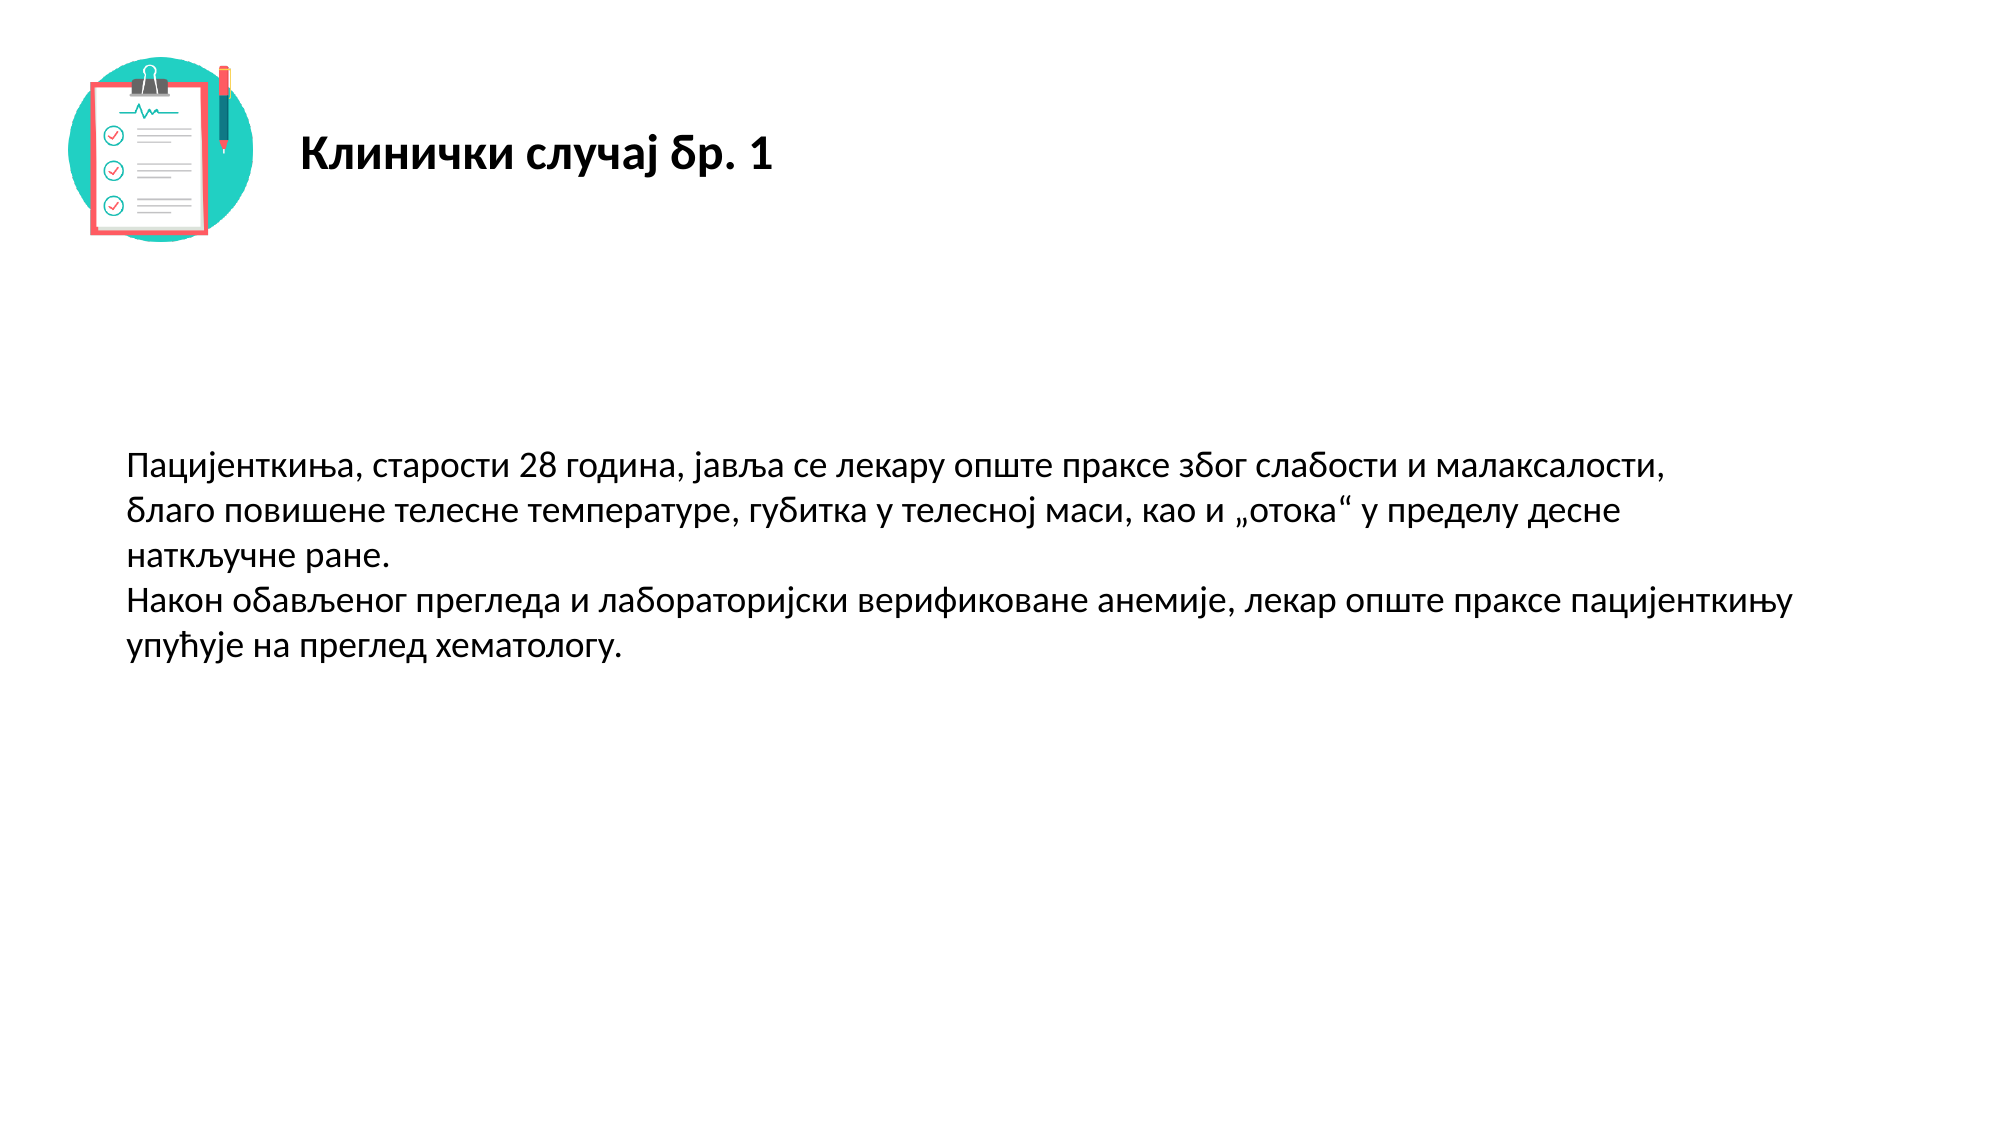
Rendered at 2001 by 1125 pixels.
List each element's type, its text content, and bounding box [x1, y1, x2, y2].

text_box Клинички случај бр. 1 [285, 111, 789, 187]
text_box Пацијенткиња, старости 28 година, јавља се лекару опште праксе због слабости и малаксалости, благо повишене телесне температуре, губитка у телесној маси, као и „отока“ у пределу десне наткључне ране. Након обављеног прегледа и лабораторијски верификоване анемије, лекар опште праксе пацијенткињу упућује на преглед хематологу. [111, 432, 1819, 673]
picture [68, 57, 253, 242]
